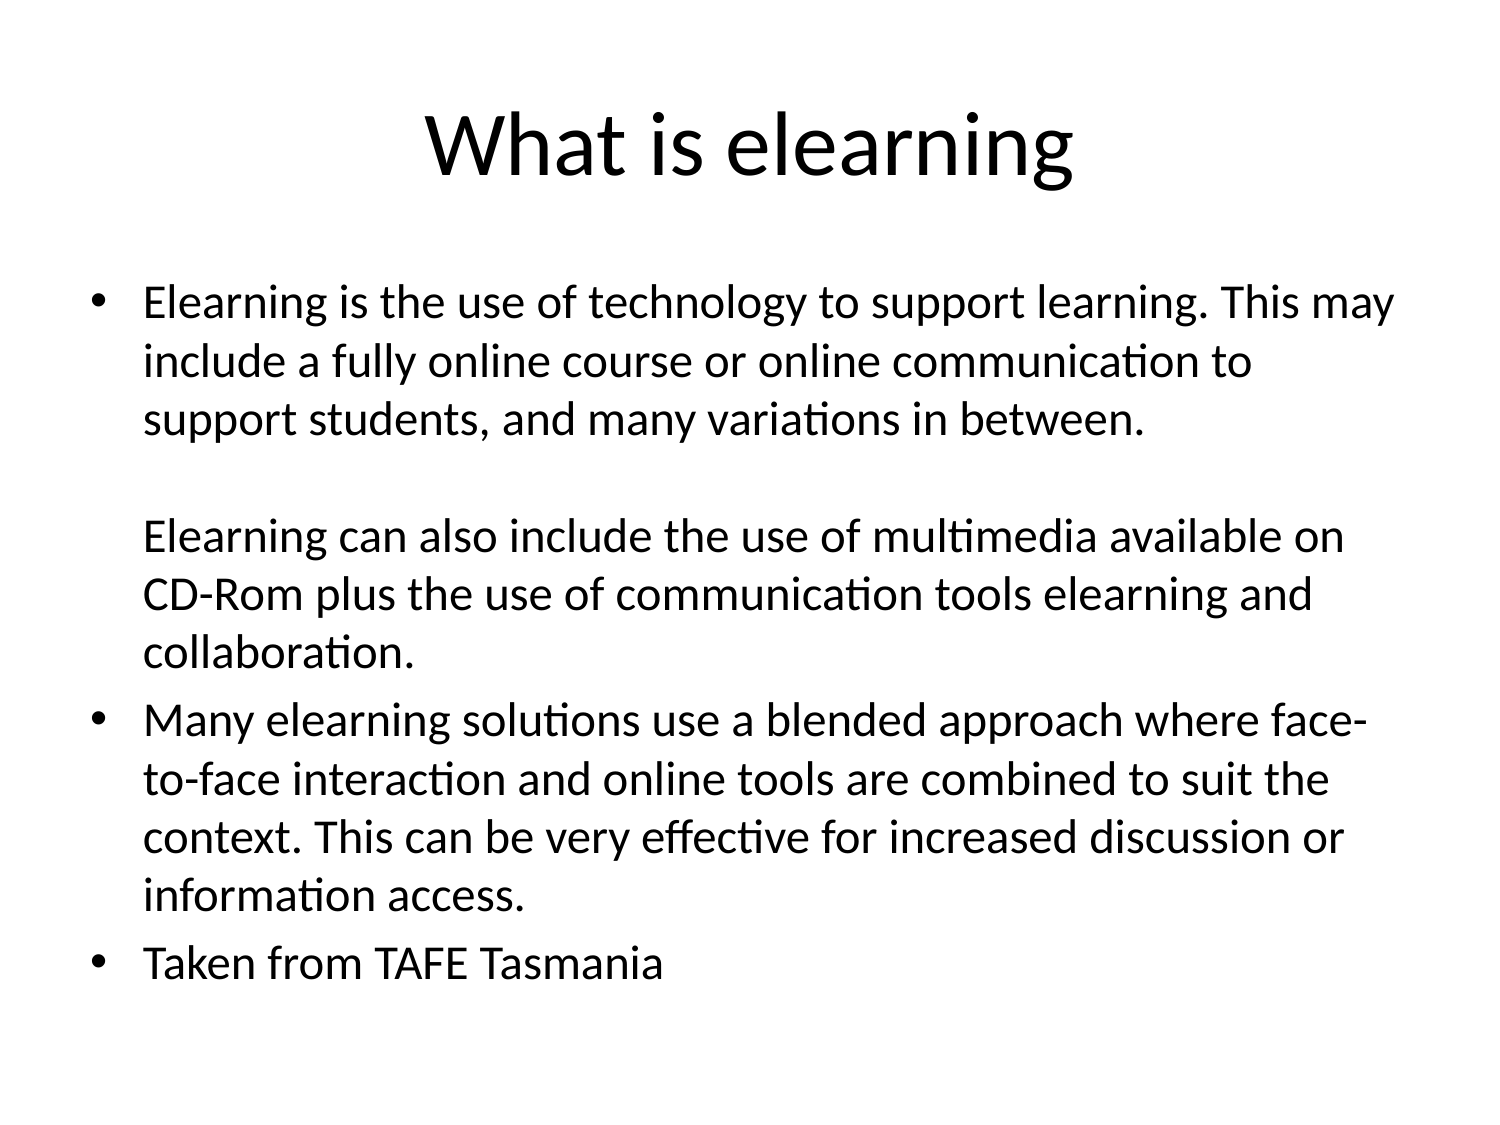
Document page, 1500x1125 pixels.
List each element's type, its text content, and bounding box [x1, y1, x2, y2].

title What is elearning [75, 45, 1425, 233]
list Elearning is the use of technology to support learning. This may include a fully online course or online communication to support students, and many variations in between. Elearning can also include the use of multimedia available on CD-Rom plus the use of communication tools elearning and collaboration. Many elearning solutions use a blended approach where face-to-face interaction and online tools are combined to suit the context. This can be very effective for increased discussion or information access. Taken from TAFE Tasmania [75, 262, 1425, 1005]
